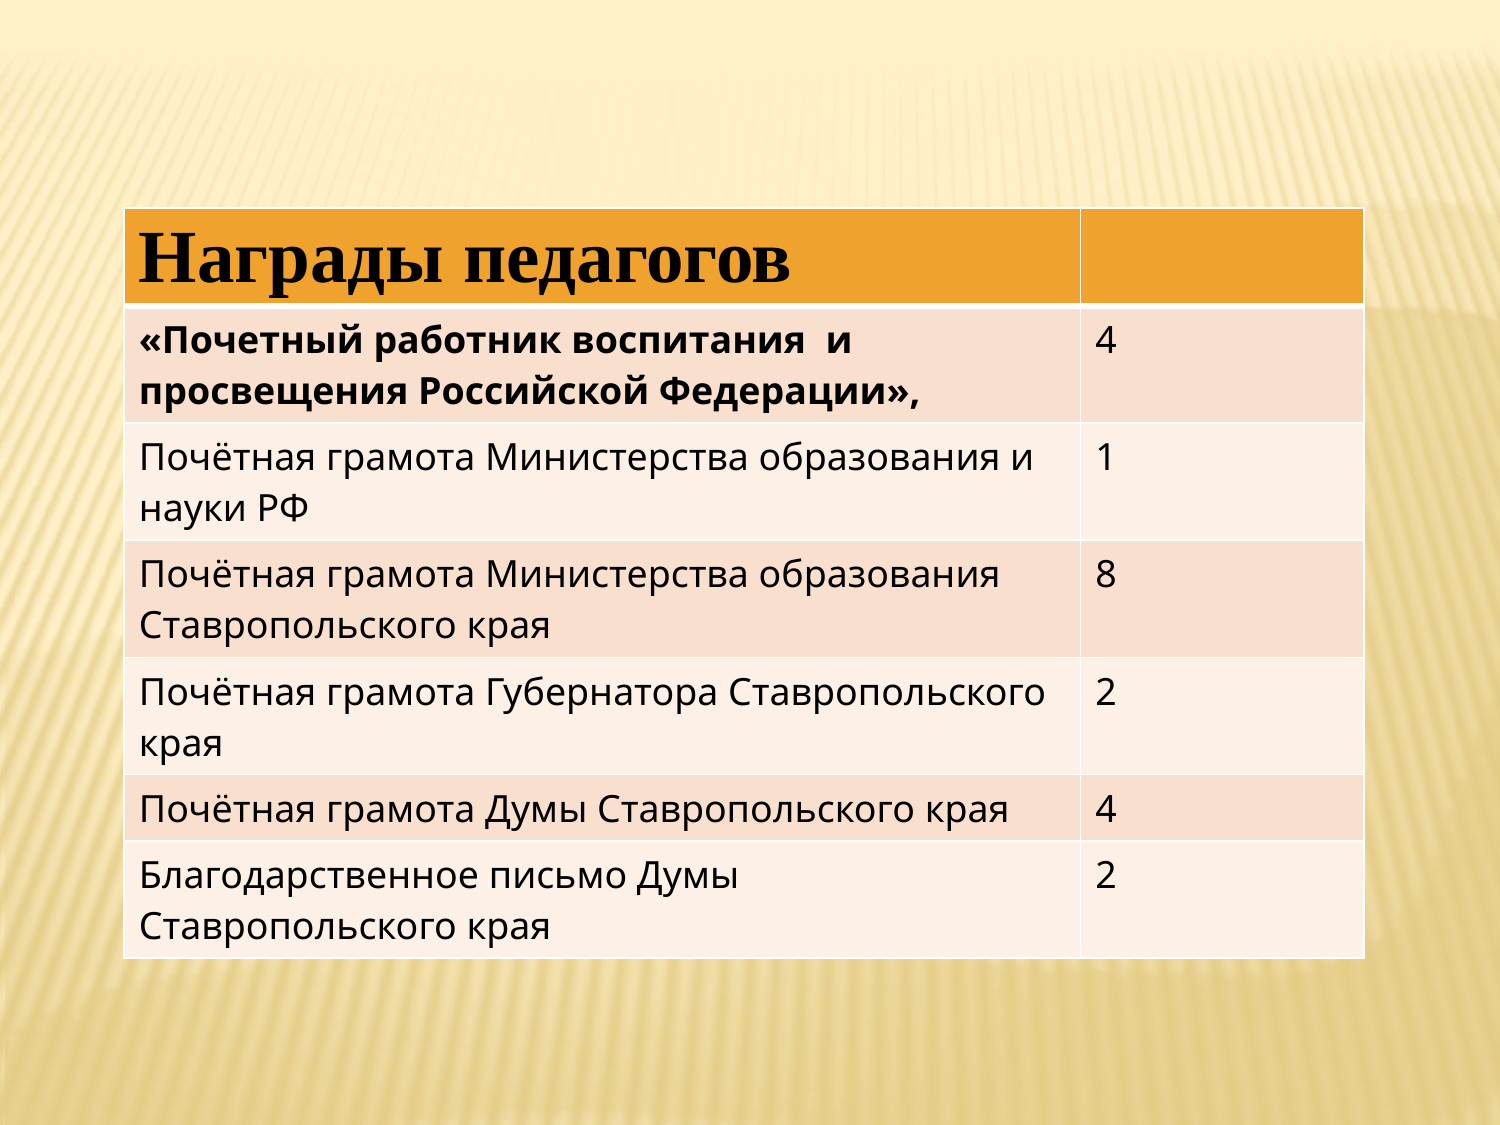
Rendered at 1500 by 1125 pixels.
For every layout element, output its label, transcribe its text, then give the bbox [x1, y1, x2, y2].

table_header Награды педагогов [125, 209, 1080, 303]
table_cell Благодарственное письмо Думы Ставропольского края [125, 842, 1080, 957]
table_cell Почётная грамота Министерства образования и науки РФ [125, 424, 1080, 539]
table_cell 4 [1081, 309, 1363, 422]
table_cell 8 [1081, 541, 1363, 657]
table_cell Почётная грамота Думы Ставропольского края [125, 775, 1080, 840]
table_cell 2 [1081, 658, 1363, 774]
table_cell 1 [1081, 424, 1363, 539]
table_header [1081, 209, 1363, 303]
table_cell 2 [1081, 842, 1363, 957]
table_cell Почётная грамота Губернатора Ставропольского края [125, 658, 1080, 774]
table_cell «Почетный работник воспитания и просвещения Российской Федерации», [125, 309, 1080, 422]
table_cell 4 [1081, 775, 1363, 840]
table_cell Почётная грамота Министерства образования Ставропольского края [125, 541, 1080, 657]
